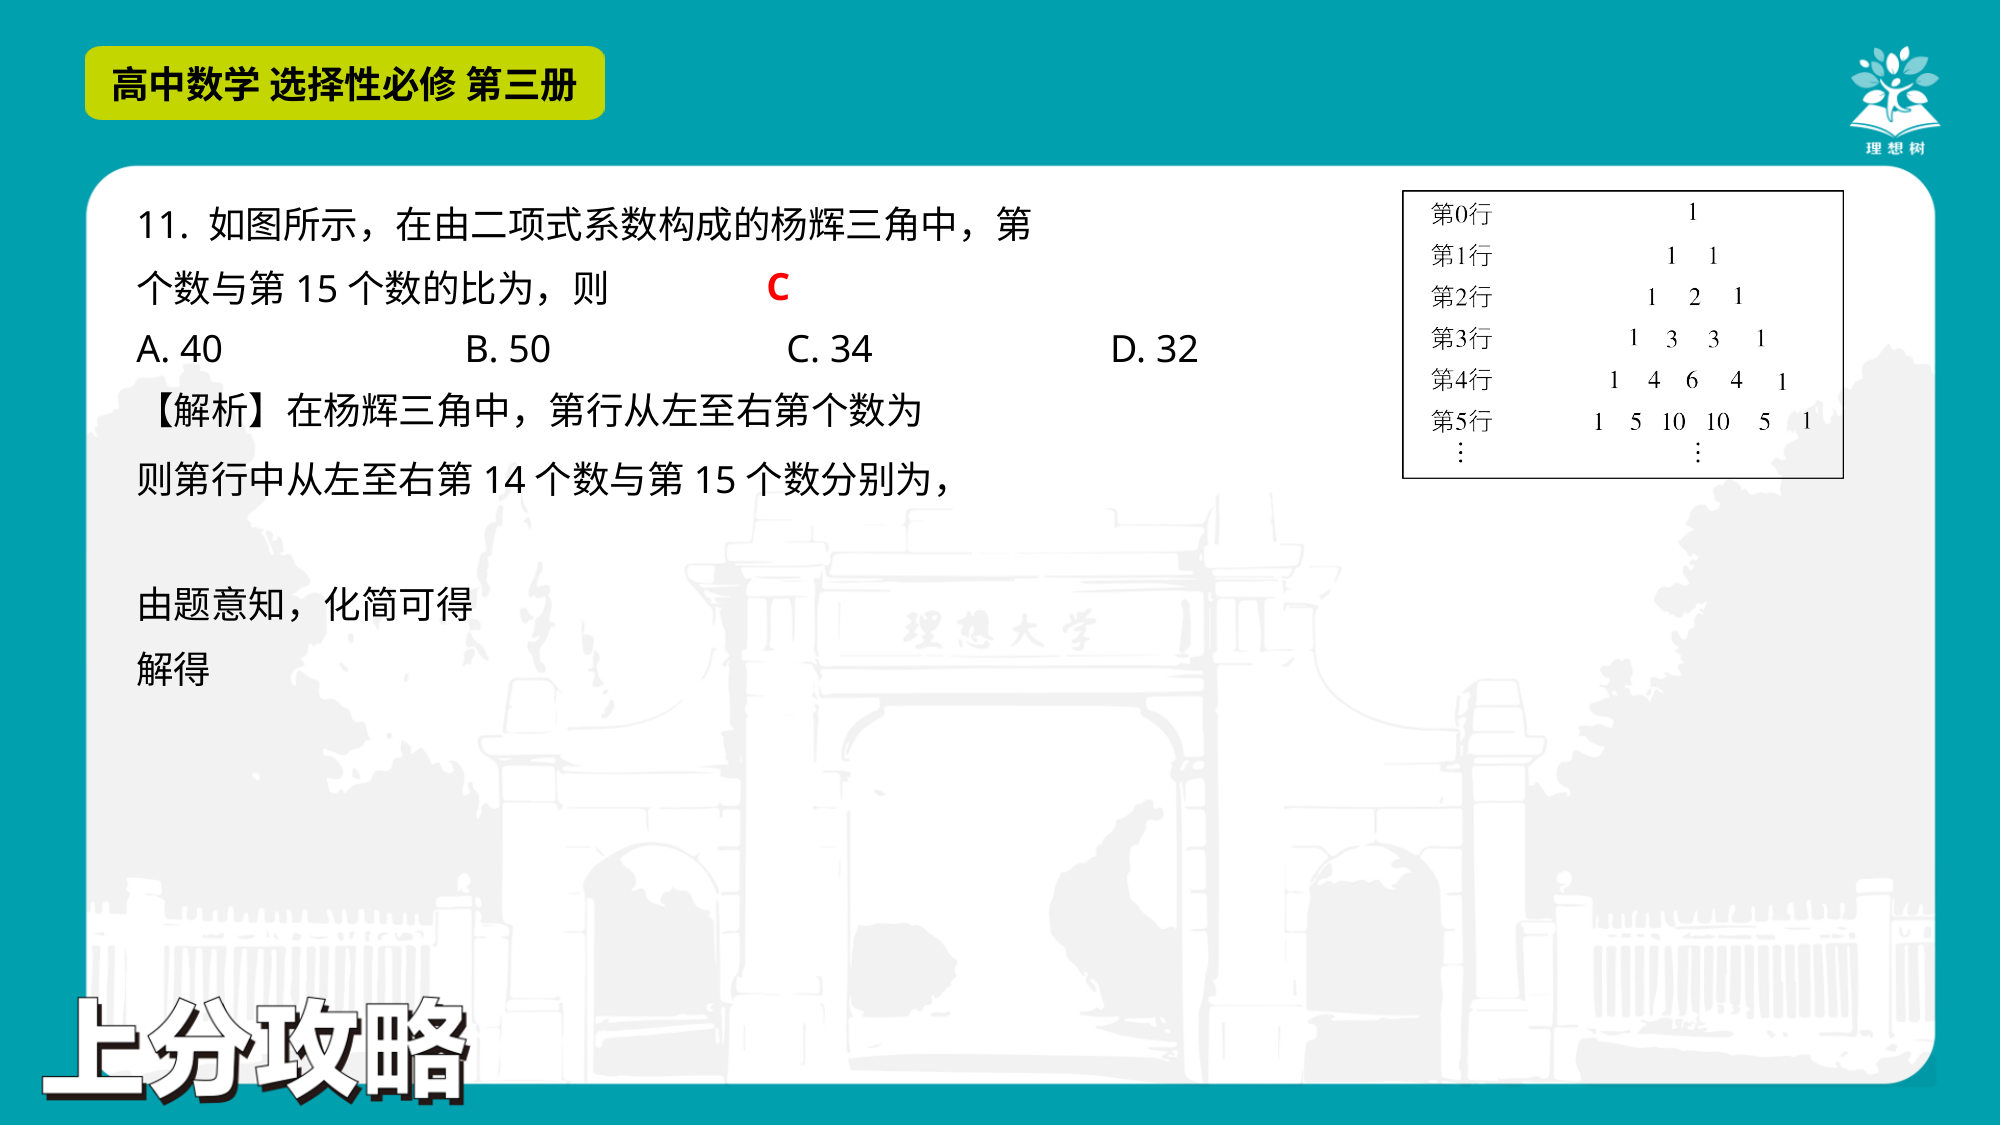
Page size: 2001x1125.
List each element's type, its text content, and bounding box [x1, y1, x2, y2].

text_box A. 40 B. 50 C. 34 D. 32 [136, 303, 1401, 363]
text_box C [751, 243, 806, 302]
picture [0, 0, 2000, 1125]
